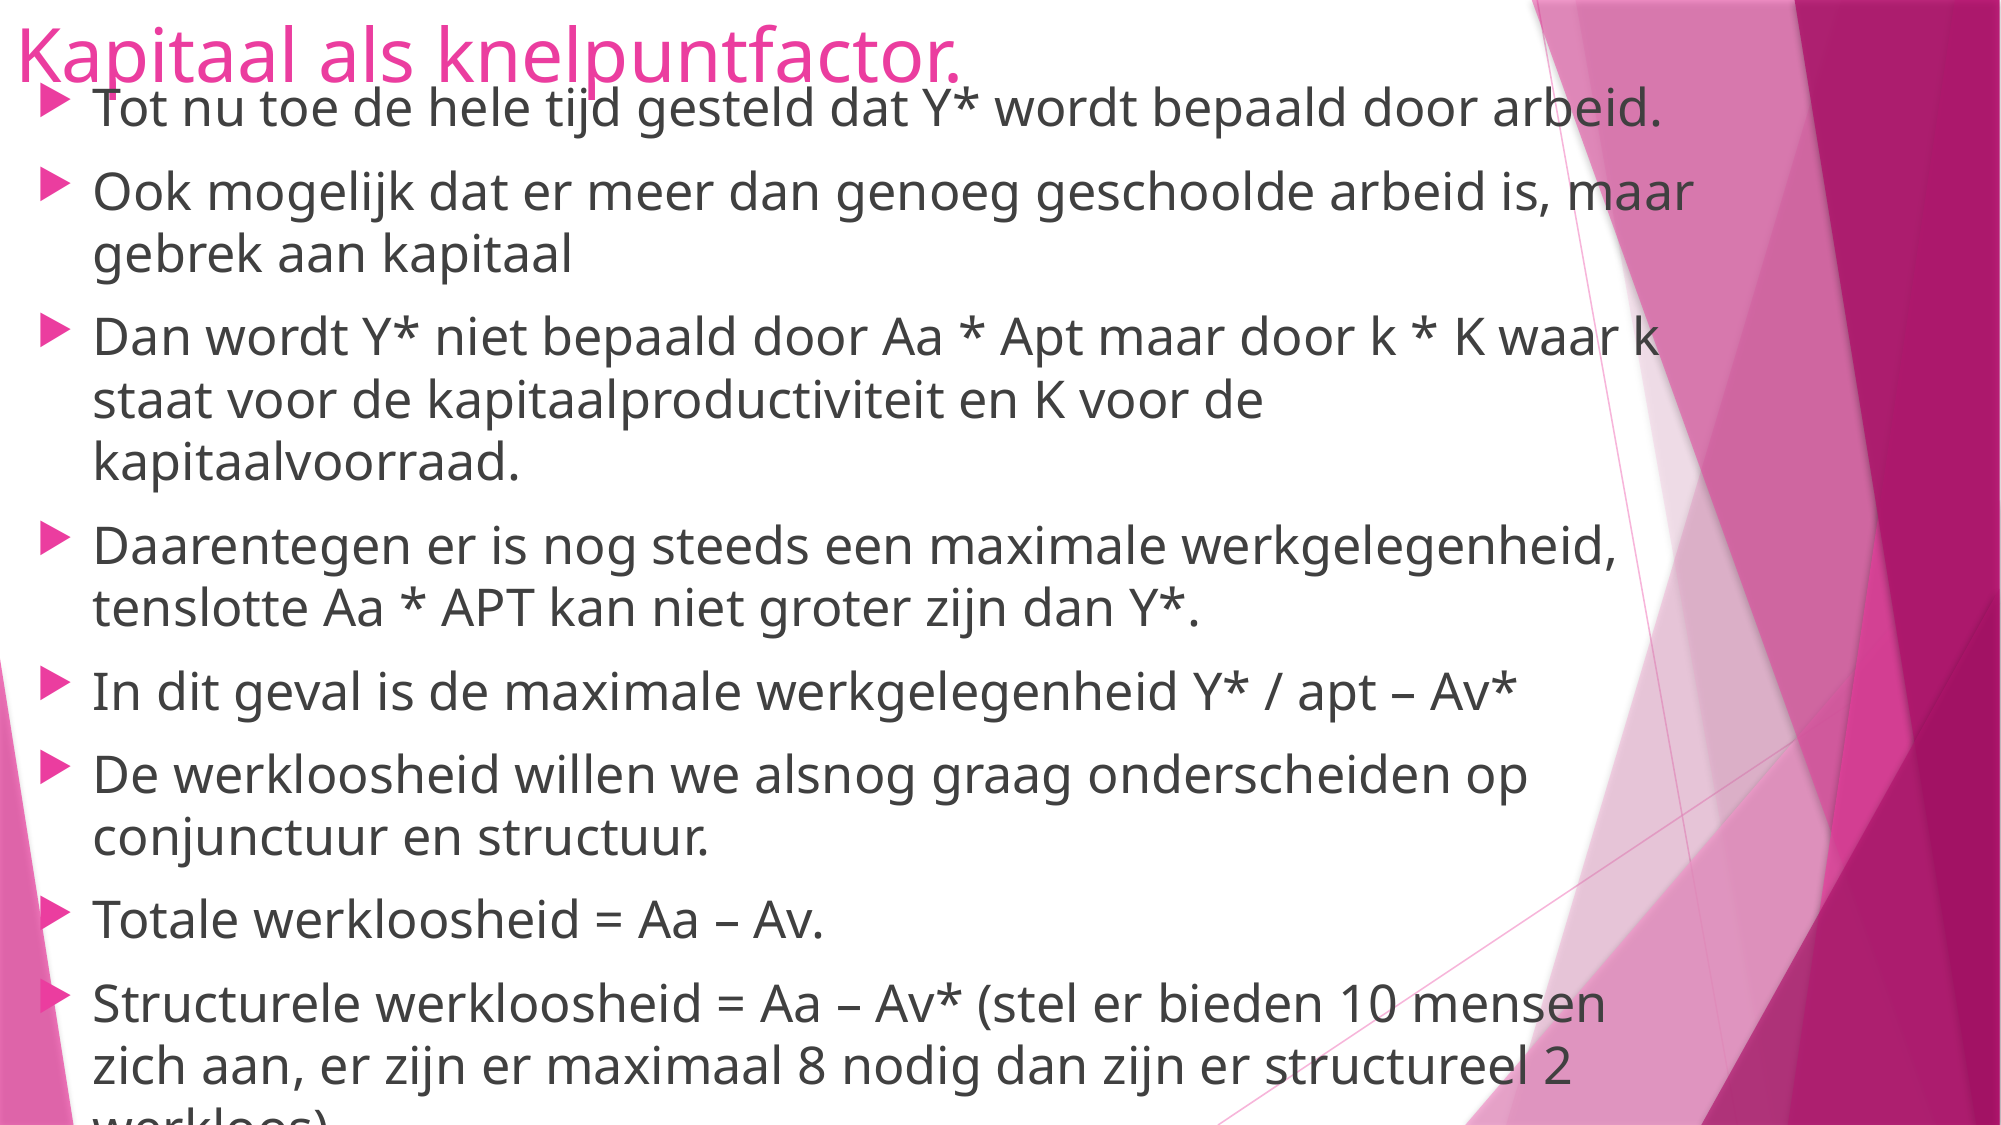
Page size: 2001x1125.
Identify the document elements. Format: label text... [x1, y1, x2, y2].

title Kapitaal als knelpuntfactor. [0, 0, 1522, 317]
list Tot nu toe de hele tijd gesteld dat Y* wordt bepaald door arbeid. Ook mogelijk dat er meer dan genoeg geschoolde arbeid is, maar gebrek aan kapitaal Dan wordt Y* niet bepaald door Aa * Apt maar door k * K waar k staat voor de kapitaalproductiviteit en K voor de kapitaalvoorraad. Daarentegen er is nog steeds een maximale werkgelegenheid, tenslotte Aa * APT kan niet groter zijn dan Y*. In dit geval is de maximale werkgelegenheid Y* / apt – Av* De werkloosheid willen we alsnog graag onderscheiden op conjunctuur en structuur. Totale werkloosheid = Aa – Av. Structurele werkloosheid = Aa – Av* (stel er bieden 10 mensen zich aan, er zijn er maximaal 8 nodig dan zijn er structureel 2 werkloos) De conjuncturele werkloosheid = U – Us. [21, 67, 1716, 1096]
